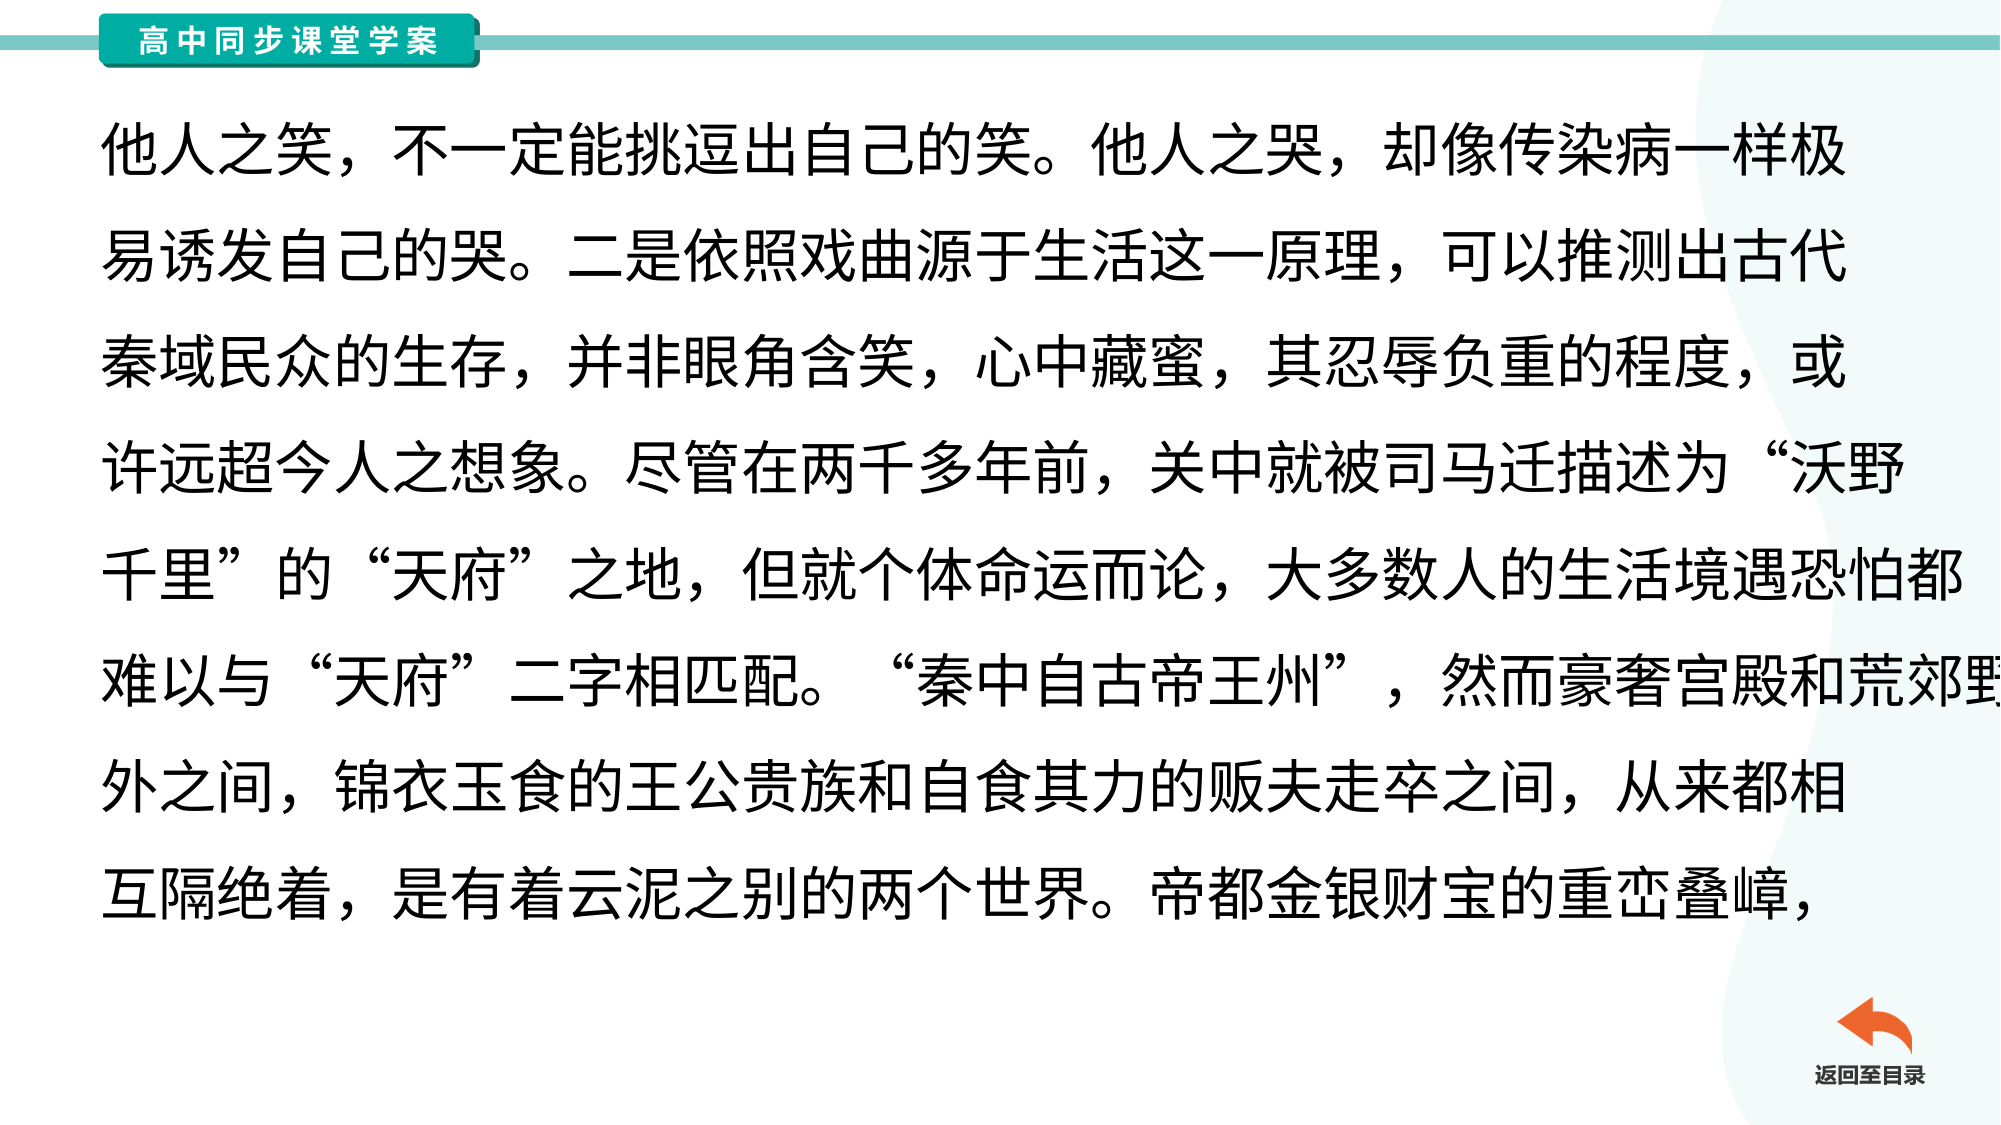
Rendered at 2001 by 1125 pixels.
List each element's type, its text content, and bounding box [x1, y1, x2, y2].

picture [0, 0, 2000, 1125]
text_box 他人之笑，不一定能挑逗出自己的笑。他人之哭，却像传染病一样极 易诱发自己的哭。二是依照戏曲源于生活这一原理，可以推测出古代 秦域民众的生存，并非眼角含笑，心中藏蜜，其忍辱负重的程度，或 许远超今人之想象。尽管在两千多年前，关中就被司马迁描述为“沃野 千里”的“天府”之地，但就个体命运而论，大多数人的生活境遇恐怕都 难以与“天府”二字相匹配。“秦中自古帝王州”，然而豪奢宫殿和荒郊野 外之间，锦衣玉食的王公贵族和自食其力的贩夫走卒之间，从来都相 互隔绝着，是有着云泥之别的两个世界。帝都金银财宝的重峦叠嶂， [100, 76, 1899, 927]
